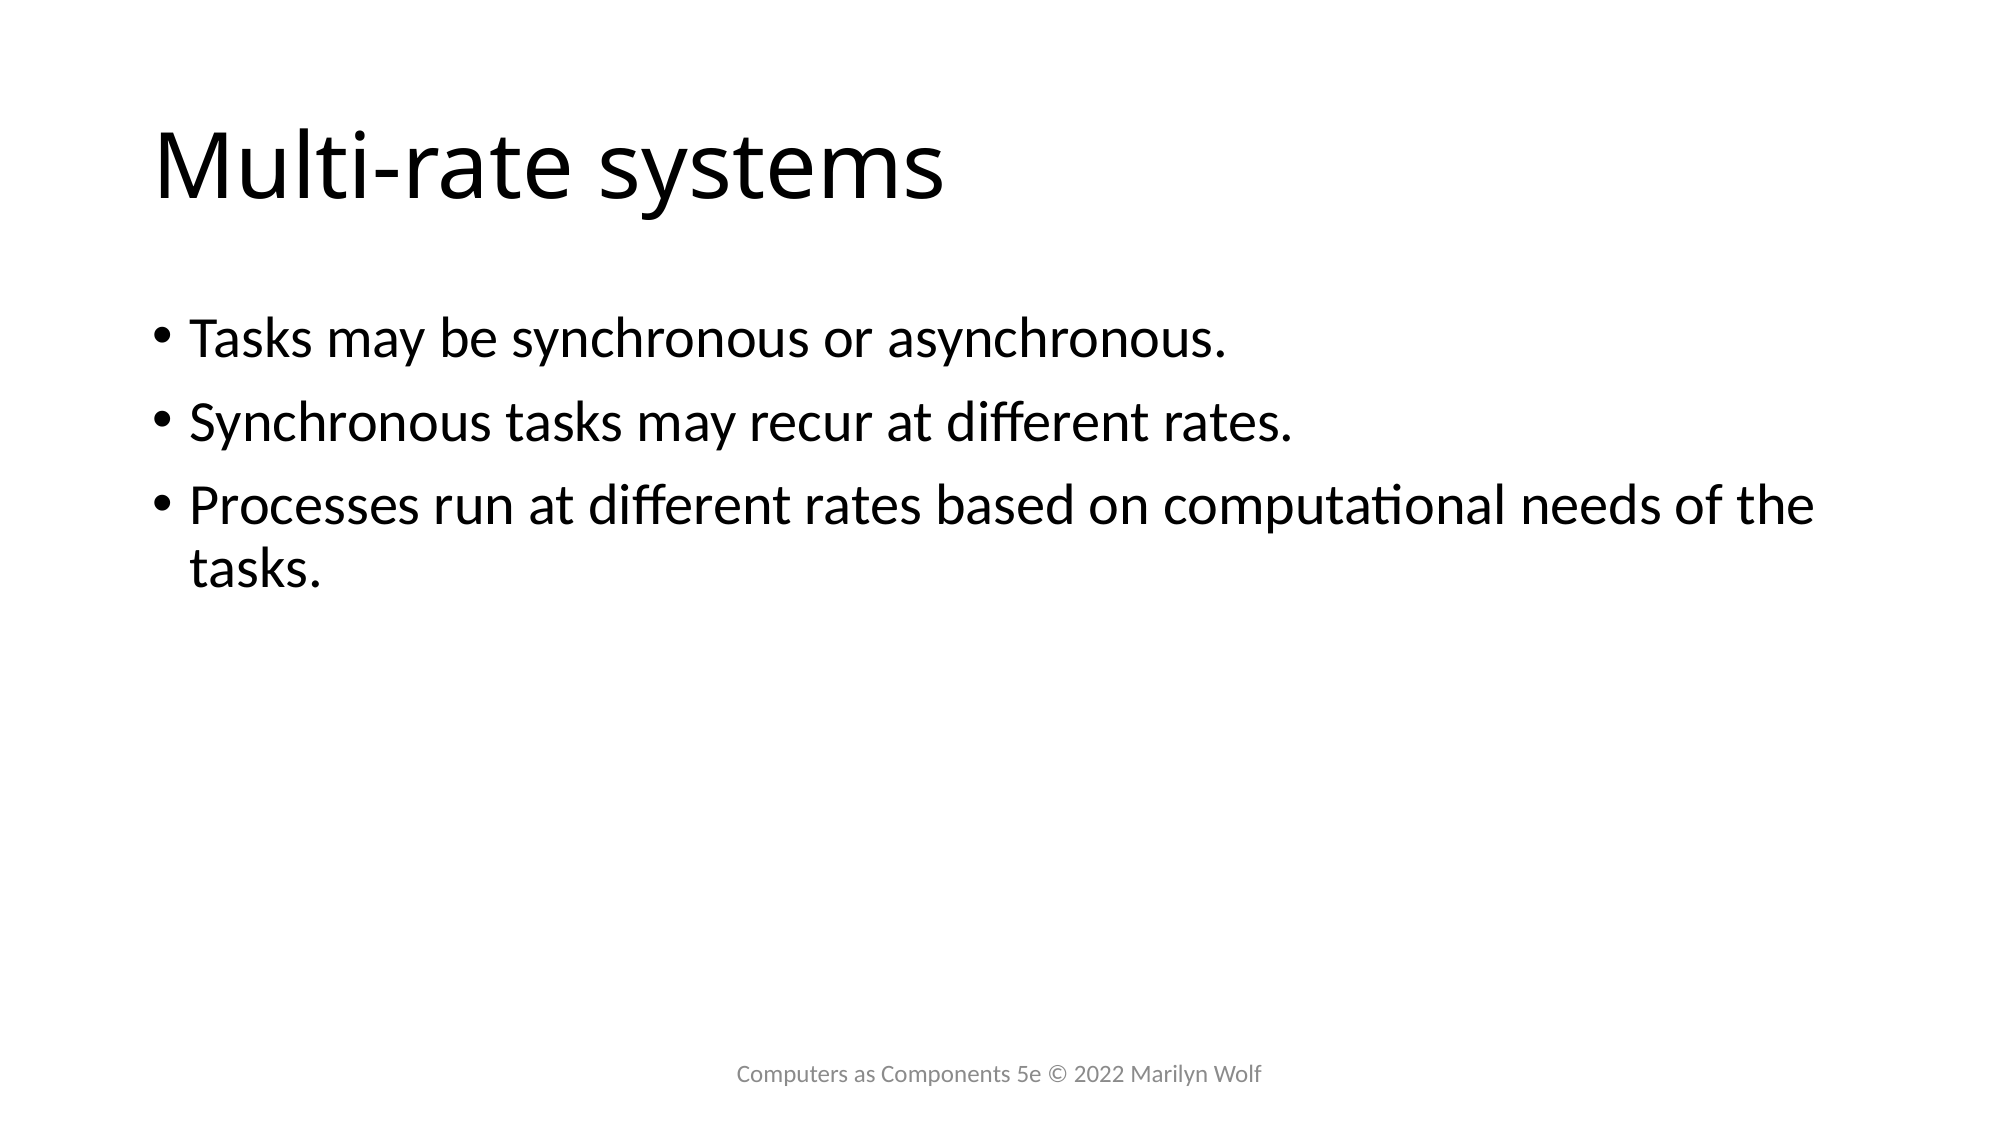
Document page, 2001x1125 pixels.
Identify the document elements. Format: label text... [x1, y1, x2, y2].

list Tasks may be synchronous or asynchronous. Synchronous tasks may recur at different rates. Processes run at different rates based on computational needs of the tasks. [137, 299, 1863, 1014]
footer Computers as Components 5e © 2022 Marilyn Wolf [662, 1042, 1338, 1103]
title Multi-rate systems [137, 59, 1863, 278]
